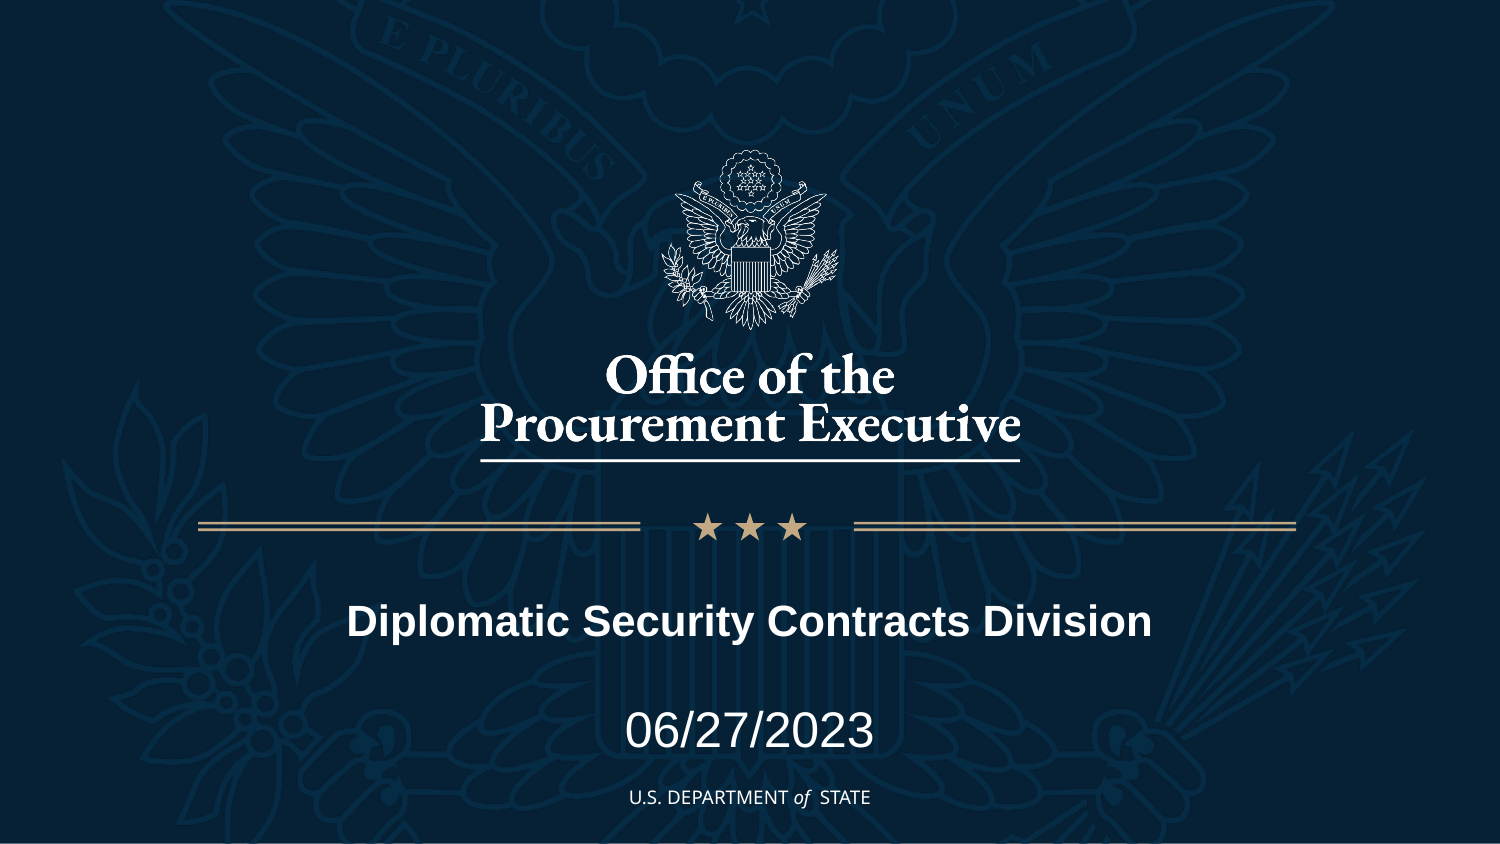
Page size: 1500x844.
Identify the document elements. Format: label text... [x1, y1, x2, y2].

subtitle Diplomatic Security Contracts Division 06/27/2023 [225, 521, 1275, 619]
picture [44, 0, 1442, 844]
